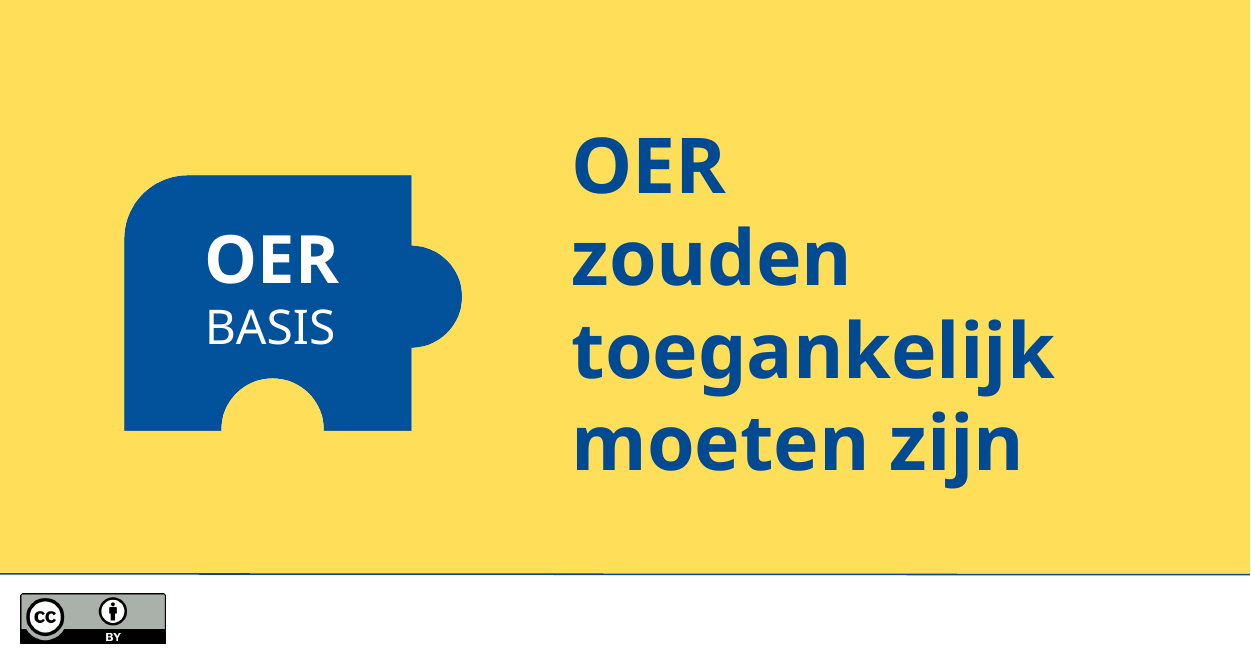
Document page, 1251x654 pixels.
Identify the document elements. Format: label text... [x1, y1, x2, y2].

picture [20, 592, 166, 645]
text_box OER zouden toegankelijk moeten zijn [559, 103, 1216, 499]
text_box [0, 582, 1250, 654]
picture [124, 174, 462, 432]
text_box OER BASIS [466, 202, 706, 370]
